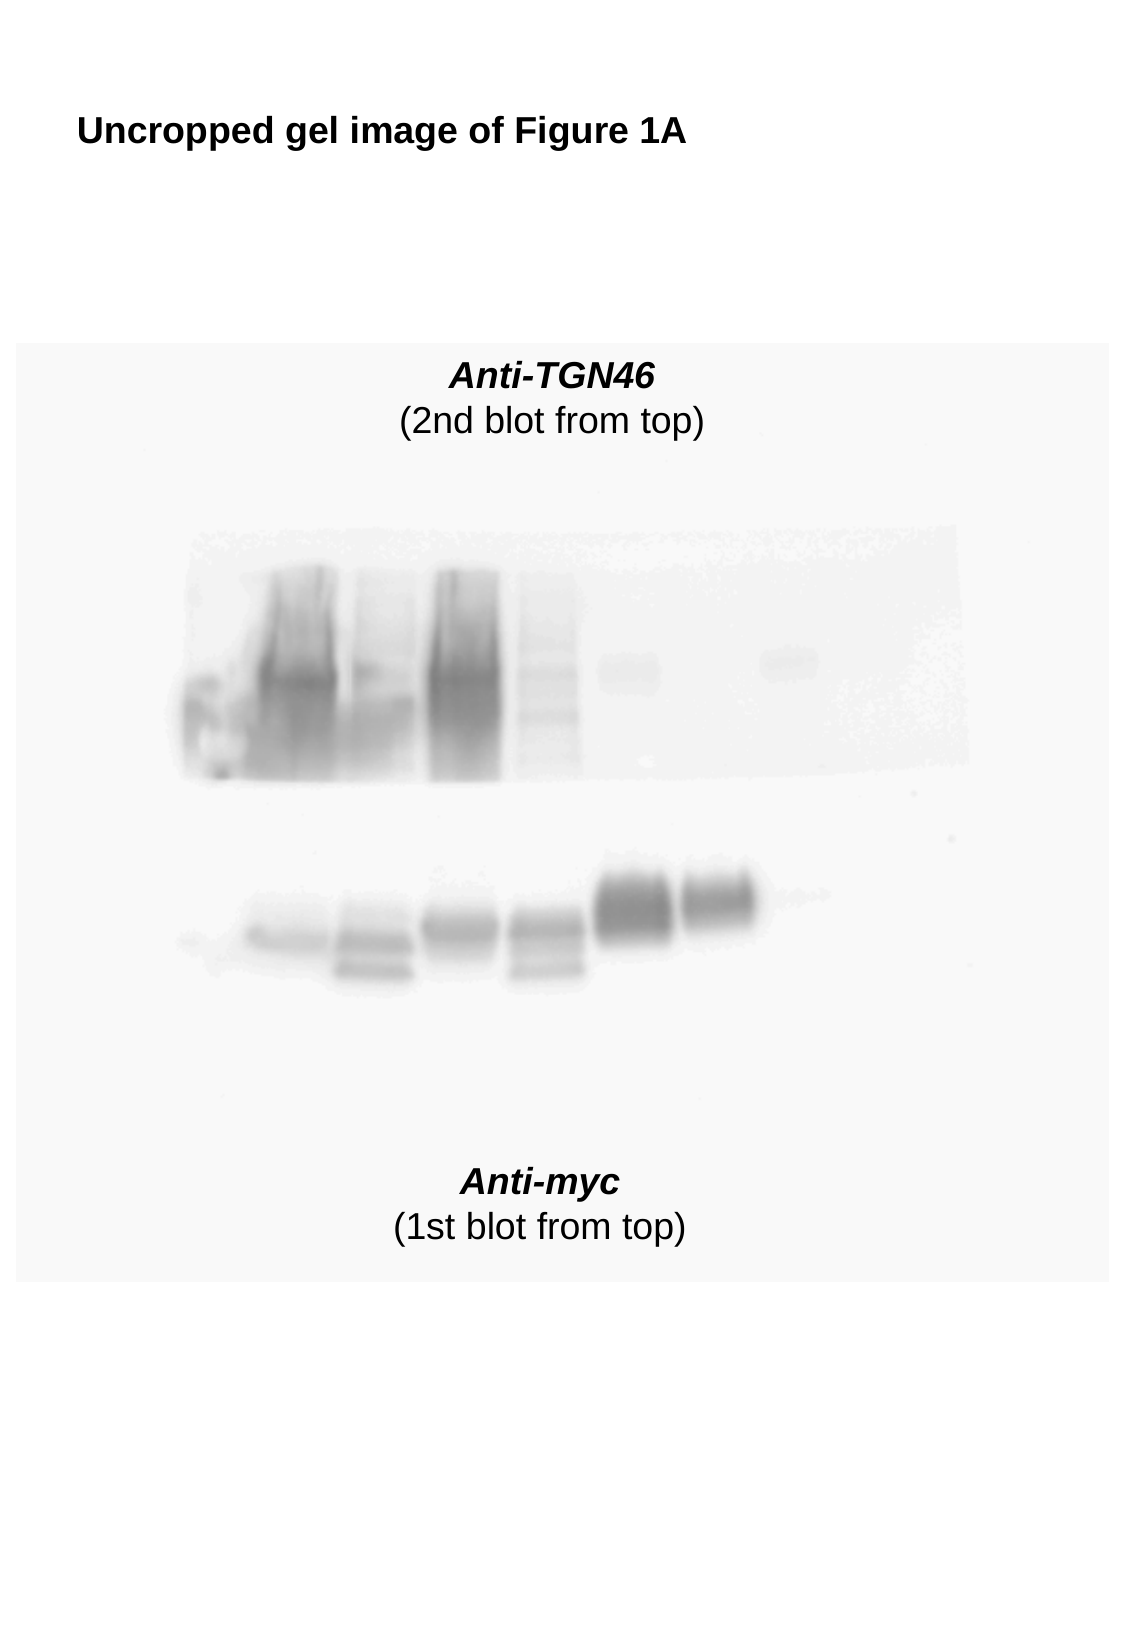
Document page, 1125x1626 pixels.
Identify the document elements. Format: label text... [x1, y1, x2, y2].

picture [16, 343, 1109, 1282]
text_box Uncropped gel image of Figure 1A [62, 99, 703, 159]
